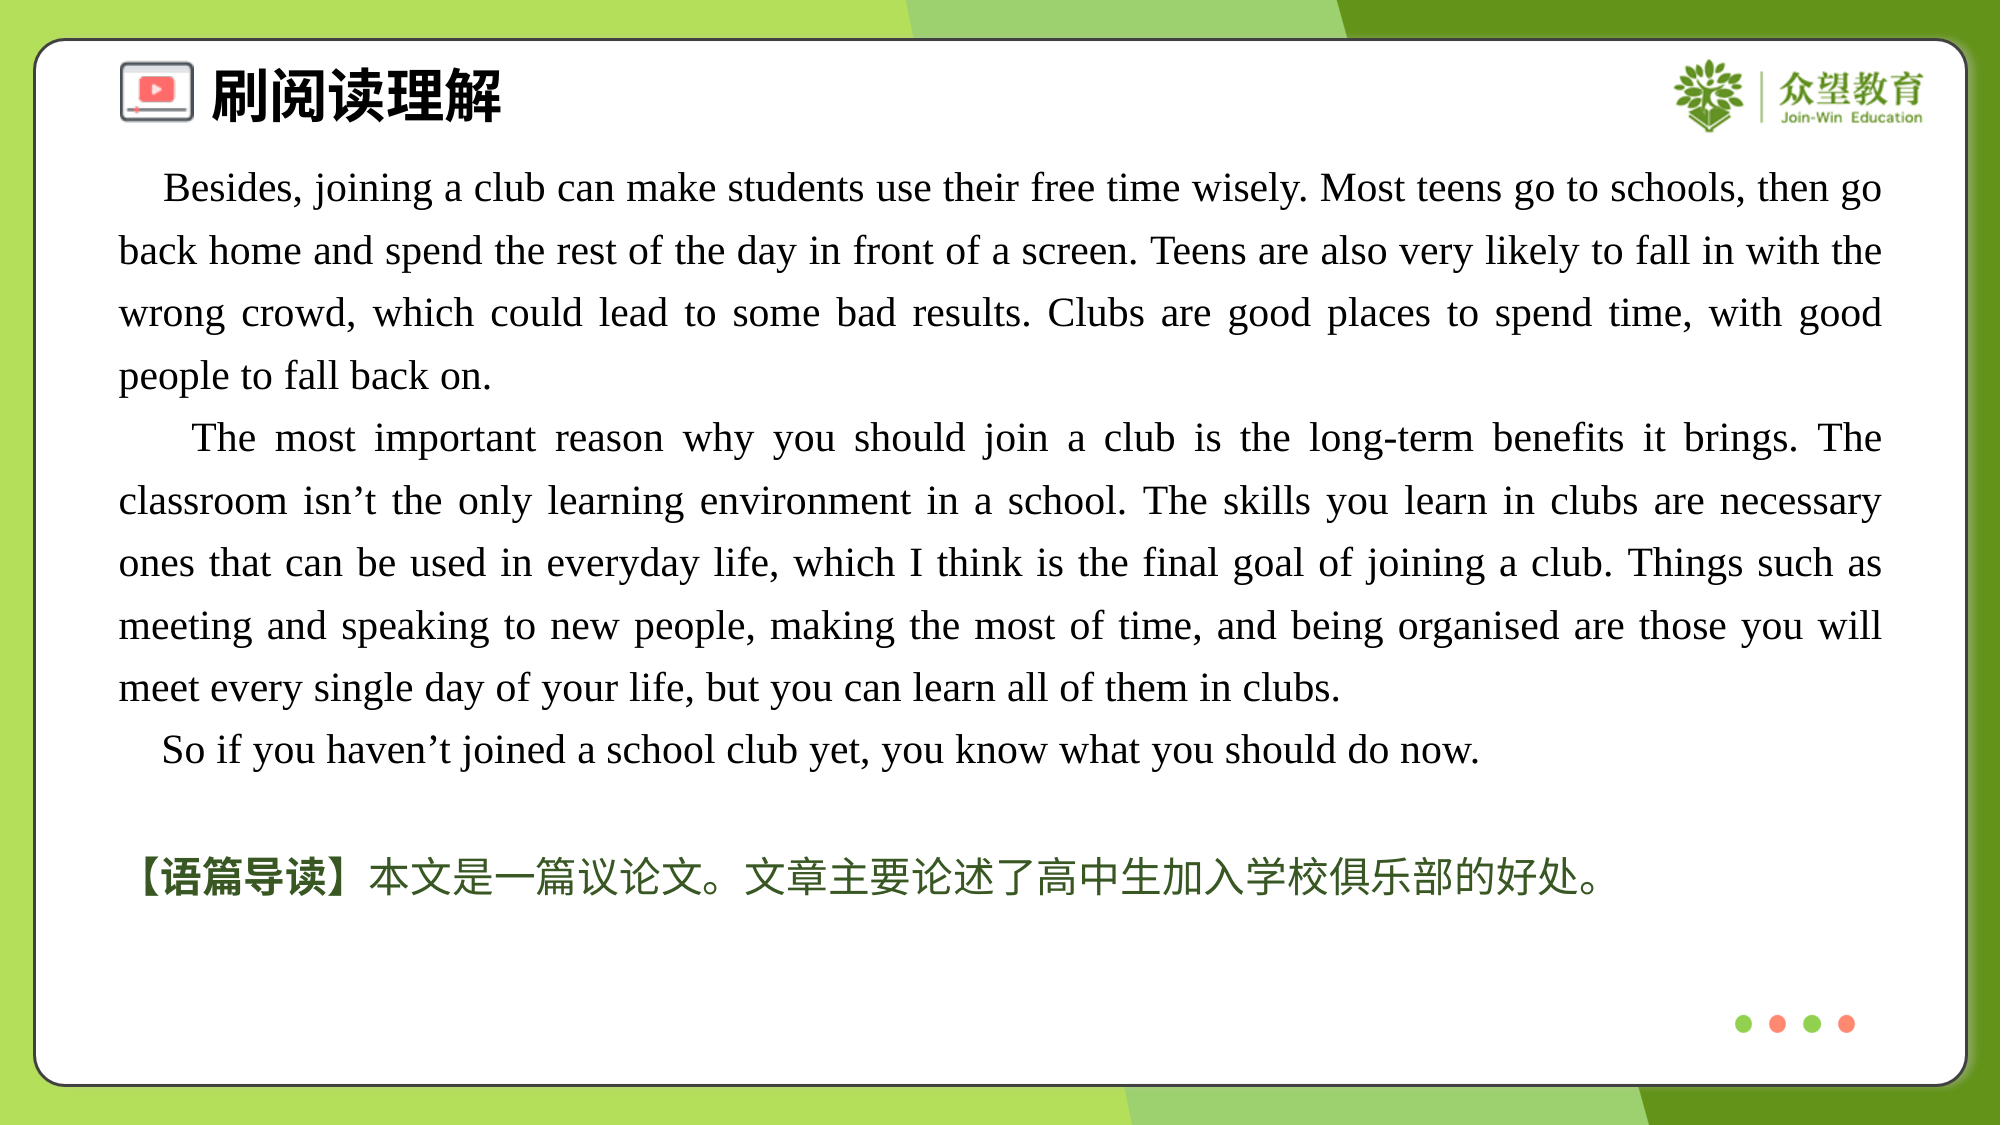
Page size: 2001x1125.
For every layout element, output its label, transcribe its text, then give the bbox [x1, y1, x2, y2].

text_box 【语篇导读】本文是一篇议论文。文章主要论述了高中生加入学校俱乐部的好处。 [118, 838, 1883, 902]
picture [0, 0, 2000, 1125]
text_box Besides, joining a club can make students use their free time wisely. Most teens go to schools, then go back home and spend the rest of the day in front of a screen. Teens are also very likely to fall in with the wrong crowd, which could lead to some bad results. Clubs are good places to spend time, with good people to fall back on. The most important reason why you should join a club is the long-term benefits it brings. The classroom isn’t the only learning environment in a school. The skills you learn in clubs are necessary ones that can be used in everyday life, which I think is the final goal of joining a club. Things such as meeting and speaking to new people, making the most of time, and being organised are those you will meet every single day of your life, but you can learn all of them in clubs. So if you haven’t joined a school club yet, you know what you should do now. [118, 147, 1883, 836]
